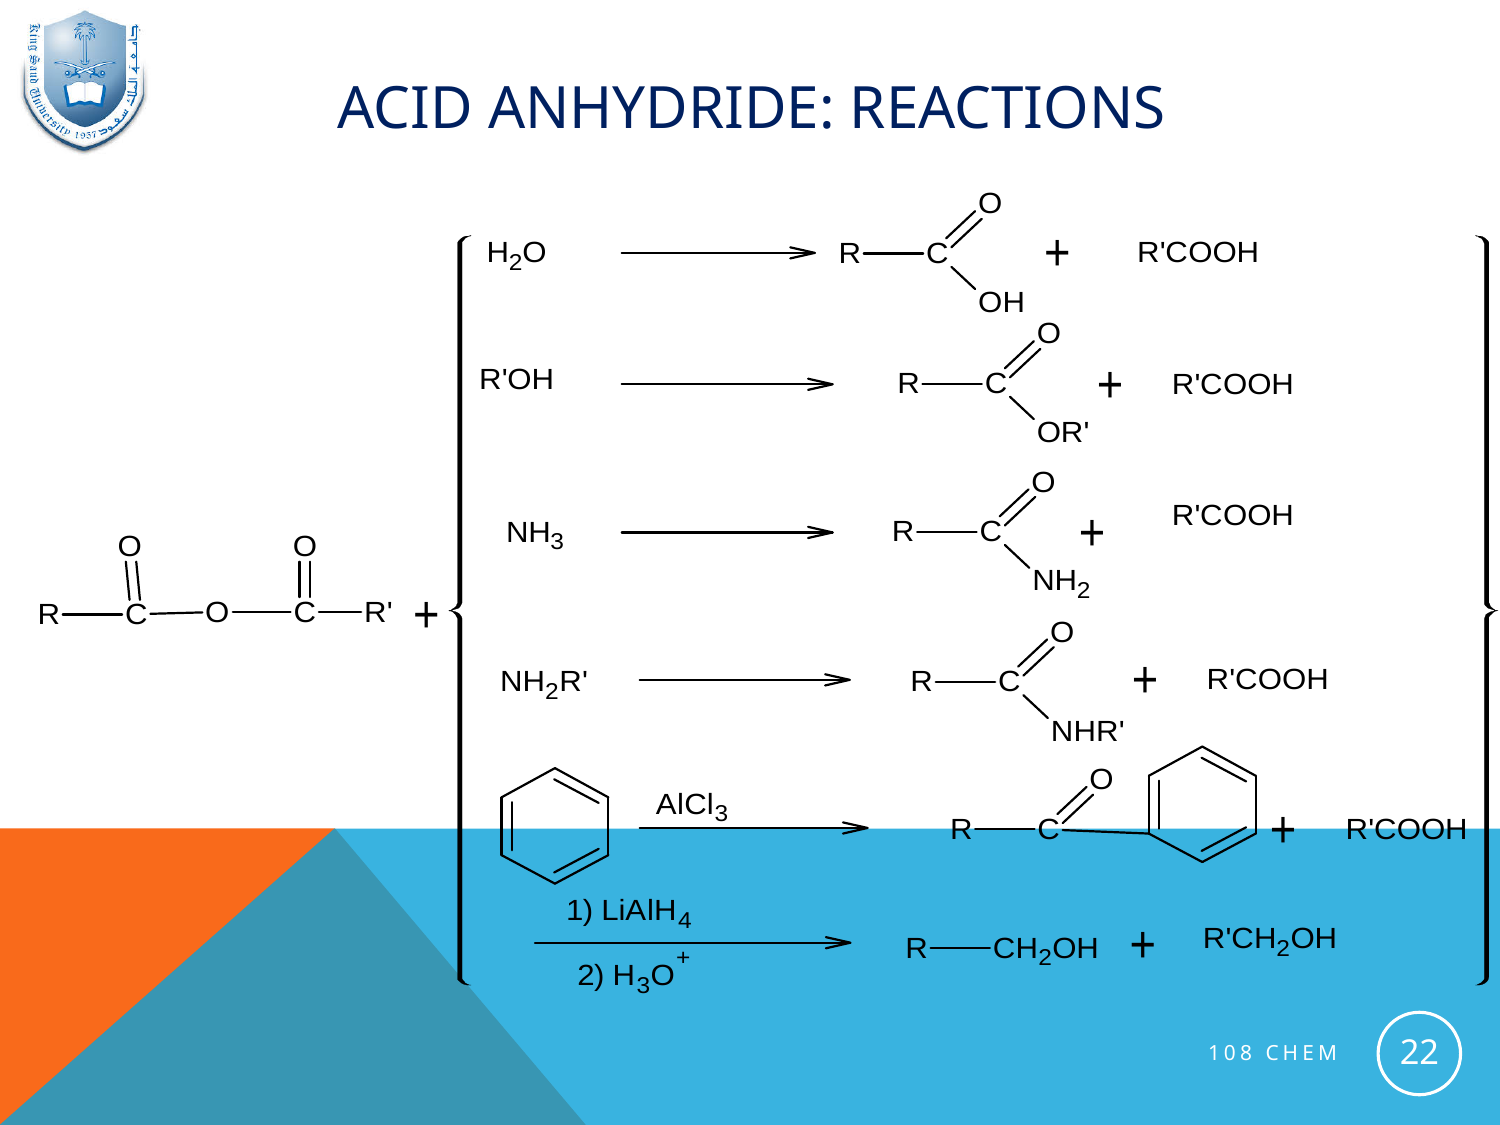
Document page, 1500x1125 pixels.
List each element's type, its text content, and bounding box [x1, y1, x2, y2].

slide_number 22 [1376, 1010, 1463, 1097]
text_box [37, 187, 1500, 1000]
footer 108 Chem [577, 1031, 1352, 1076]
picture [4, 1, 163, 160]
title Acid anhydride: Reactions [166, 60, 1369, 150]
